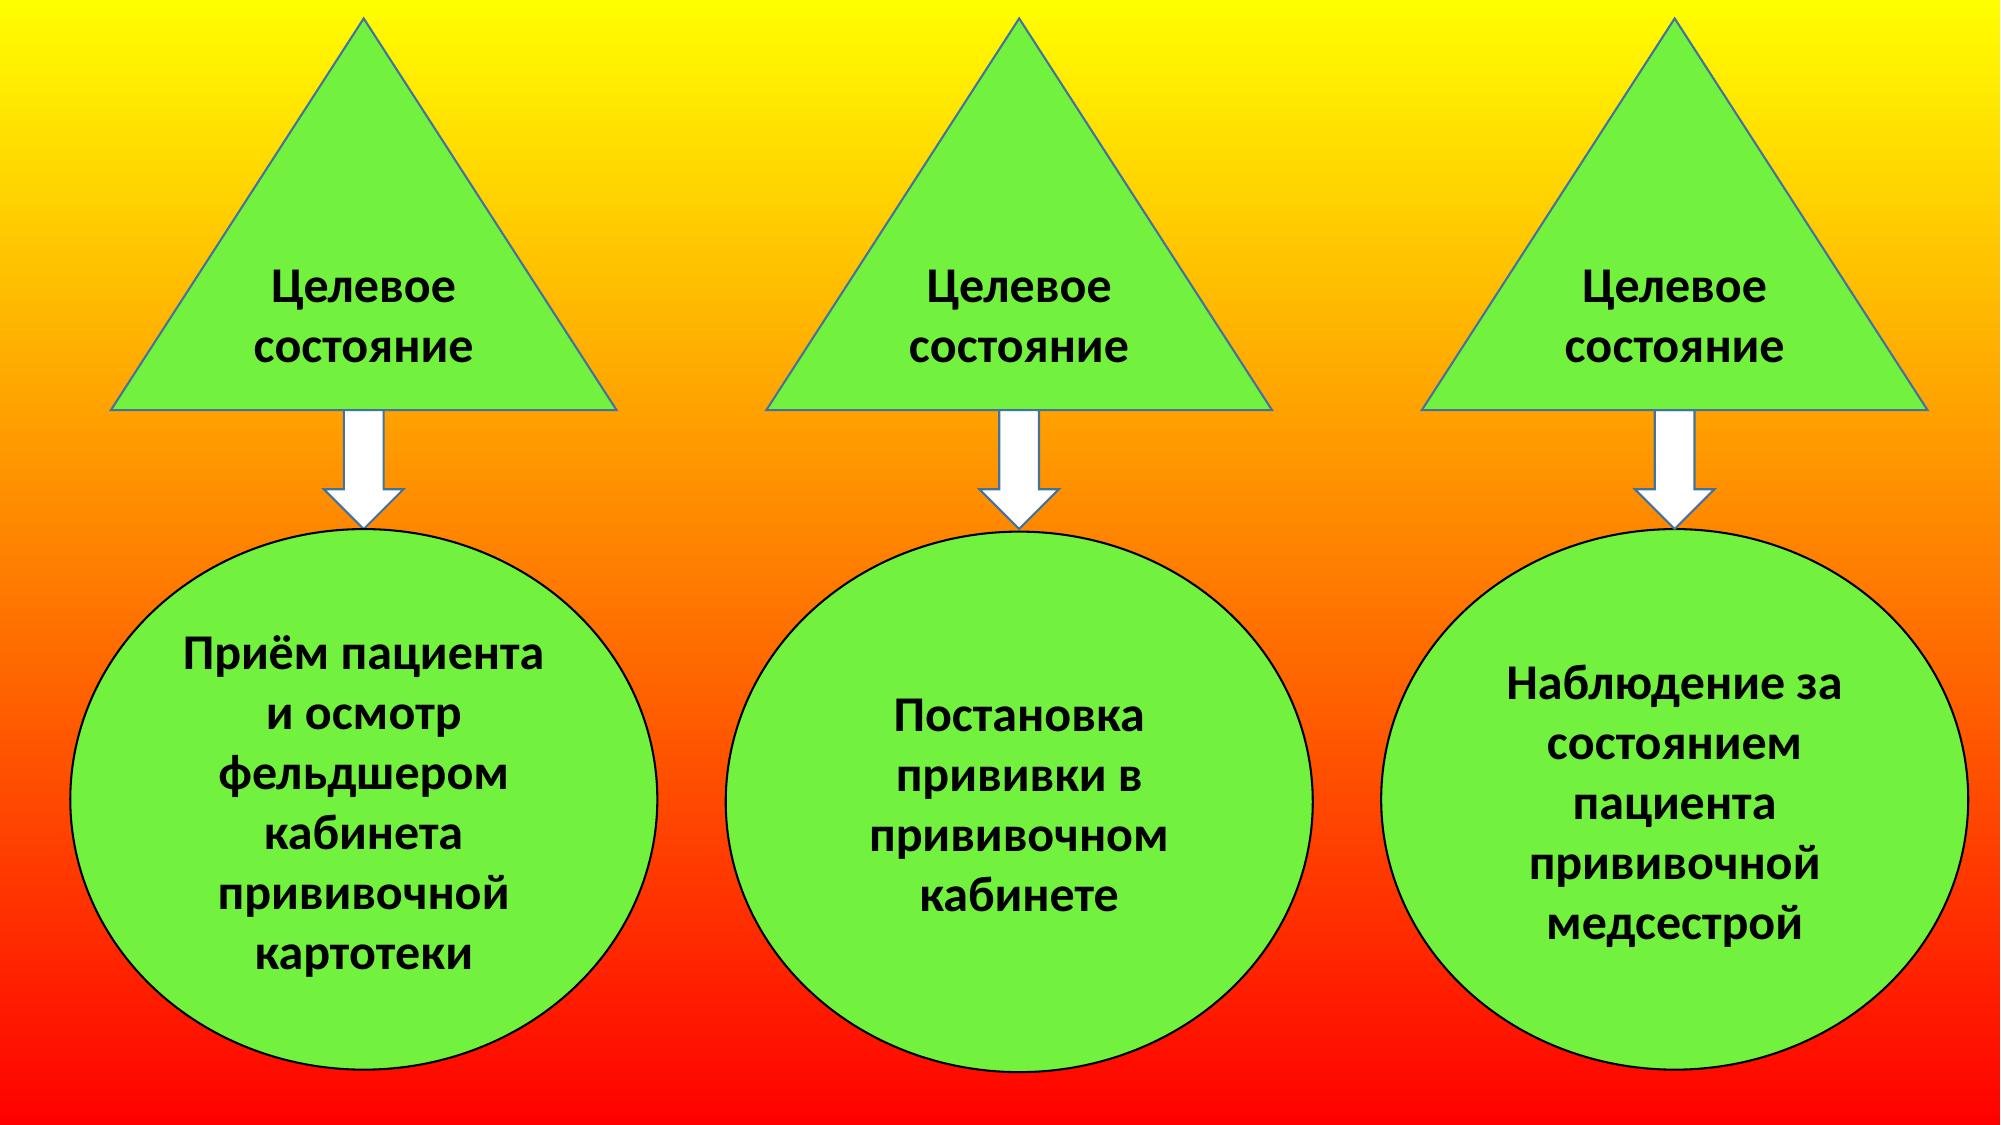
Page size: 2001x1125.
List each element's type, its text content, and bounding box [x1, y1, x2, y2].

text_box Целевое состояние [1419, 16, 1930, 412]
text_box [1632, 412, 1717, 531]
text_box Целевое состояние [764, 16, 1274, 412]
text_box Целевое состояние [108, 16, 619, 412]
text_box Наблюдение за состоянием пациента прививочной медсестрой [1380, 528, 1970, 1071]
text_box Постановка прививки в прививочном кабинете [724, 530, 1314, 1074]
text_box [976, 409, 1062, 530]
text_box [321, 409, 406, 528]
text_box Приём пациента и осмотр фельдшером кабинета прививочной картотеки [69, 528, 659, 1071]
